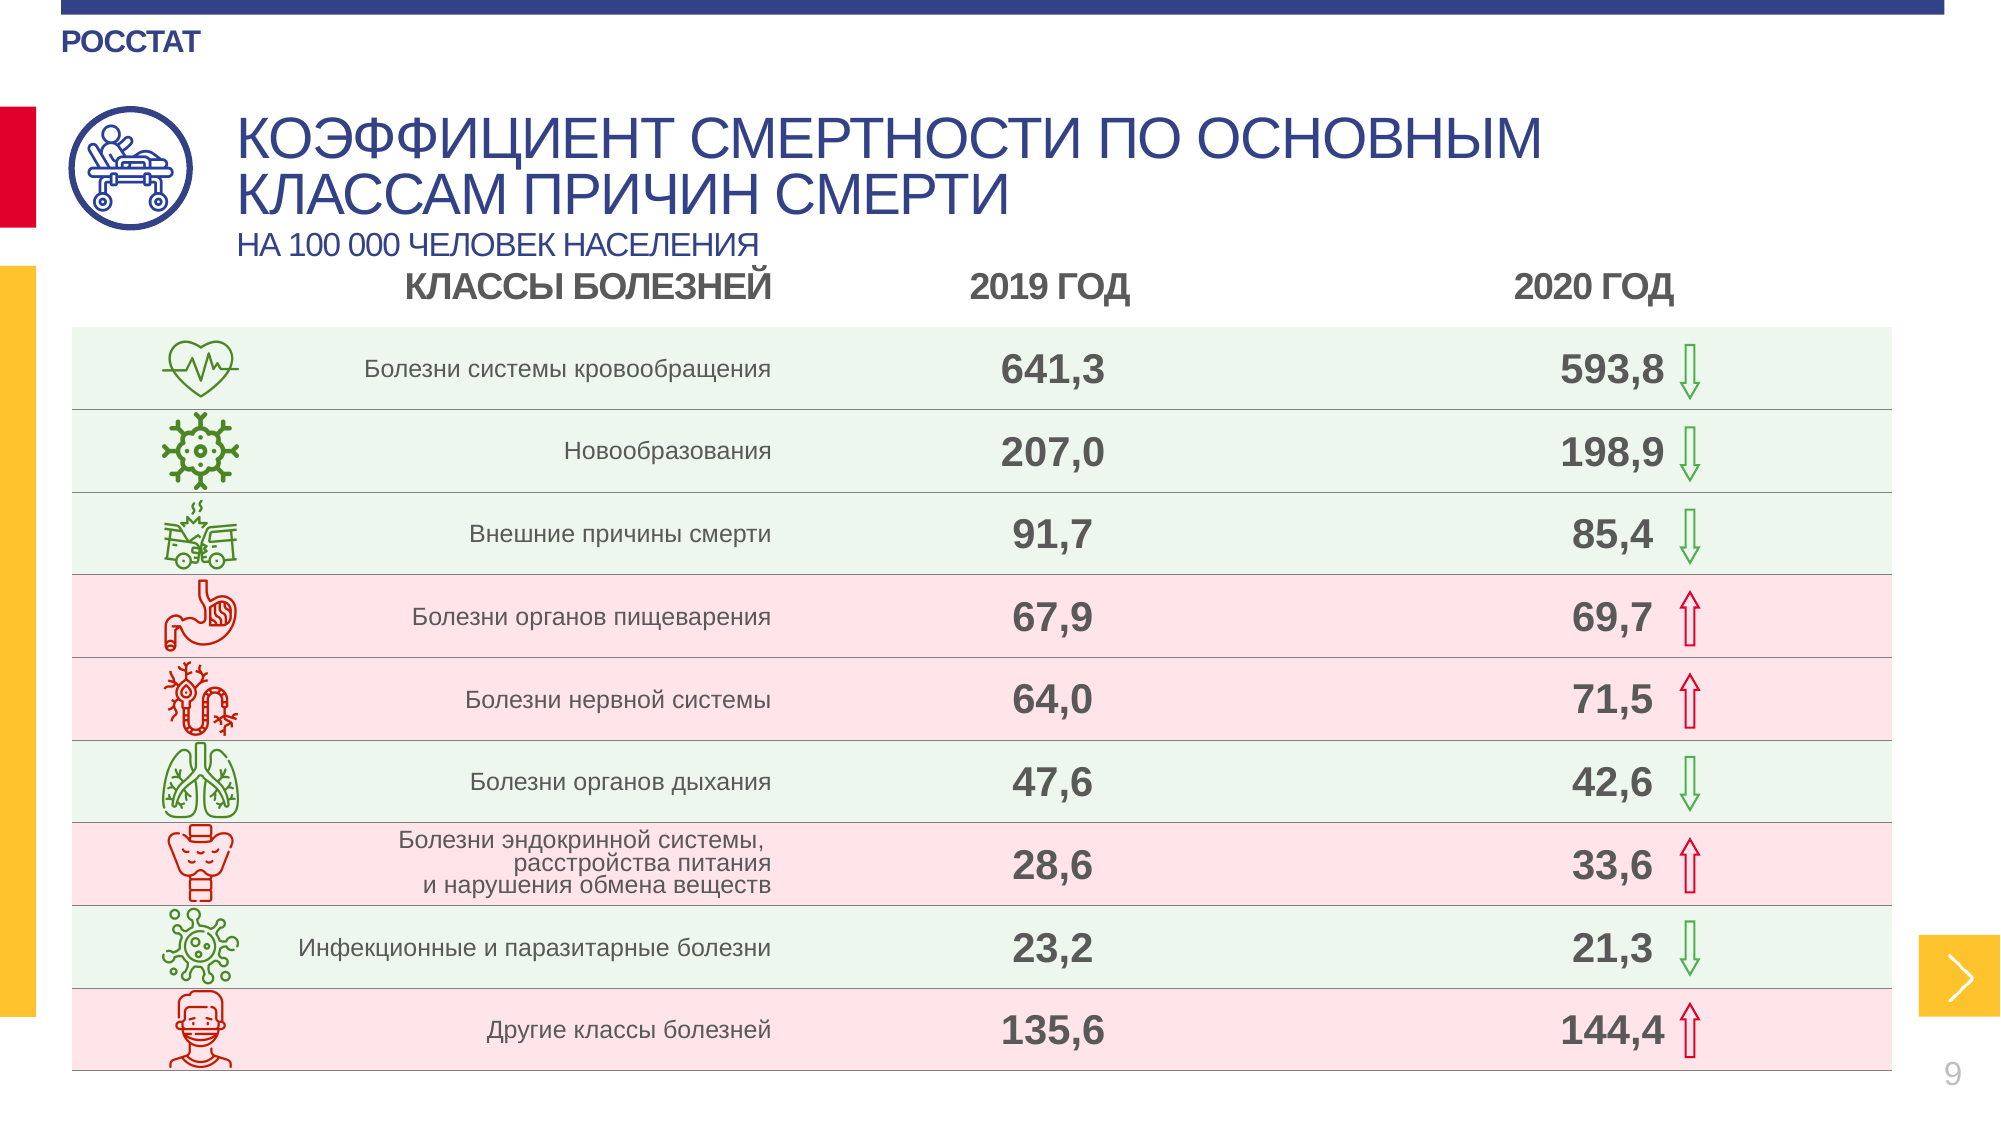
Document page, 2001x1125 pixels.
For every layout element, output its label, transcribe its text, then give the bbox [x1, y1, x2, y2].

text_box 2020 ГОД [1498, 255, 1690, 315]
table_cell Внешние причины смерти [72, 493, 773, 574]
table_cell 67,9 [773, 575, 1333, 657]
table_cell 198,9 [1333, 410, 1892, 492]
picture [162, 990, 239, 1068]
list КОЭФФИЦИЕНТ СМЕРТНОСТИ ПО ОСНОВНЫМ КЛАССАМ ПРИЧИН СМЕРТИ НА 100 000 ЧЕЛОВЕК НАСЕЛЕНИЯ [221, 109, 1588, 263]
table_cell 207,0 [773, 410, 1333, 492]
picture [162, 577, 239, 654]
table_cell 71,5 [1333, 658, 1892, 740]
table_cell 47,6 [773, 741, 1333, 822]
text_box [1679, 755, 1701, 813]
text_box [71, 109, 190, 228]
picture [162, 824, 239, 902]
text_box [1918, 934, 2000, 1017]
table_cell 64,0 [773, 658, 1333, 740]
picture [162, 907, 239, 985]
table_cell 28,6 [773, 823, 1333, 905]
table_cell Болезни органов дыхания [72, 741, 773, 822]
table_cell 135,6 [773, 989, 1333, 1070]
text_box [1679, 343, 1701, 401]
table_cell Новообразования [72, 410, 773, 492]
text_box [1679, 426, 1701, 483]
text_box [1679, 508, 1701, 565]
picture [162, 741, 239, 819]
text_box [1679, 920, 1701, 977]
picture [162, 495, 239, 573]
table_cell 91,7 [773, 493, 1333, 574]
table_cell 69,7 [1333, 575, 1892, 657]
table_header Болезни системы кровообращения [72, 327, 773, 409]
table_cell Болезни органов пищеварения [72, 575, 773, 657]
table_cell 144,4 [1333, 989, 1892, 1070]
picture [162, 412, 239, 490]
table_header 593,8 [1333, 327, 1892, 409]
text_box КЛАССЫ БОЛЕЗНЕЙ [389, 255, 788, 315]
text_box [1679, 672, 1701, 729]
picture [162, 660, 239, 737]
text_box 2019 ГОД [954, 255, 1146, 315]
table_cell Другие классы болезней [72, 989, 773, 1070]
table_cell 42,6 [1333, 741, 1892, 822]
table_header 641,3 [773, 327, 1333, 409]
table_cell Болезни нервной системы [72, 658, 773, 740]
table_cell 23,2 [773, 906, 1333, 988]
text_box [1679, 590, 1701, 647]
text_box [1679, 837, 1701, 894]
table_cell 33,6 [1333, 823, 1892, 905]
table_cell 85,4 [1333, 493, 1892, 574]
picture [162, 330, 239, 408]
table_cell Инфекционные и паразитарные болезни [72, 906, 773, 988]
slide_number 9 [1527, 1042, 1978, 1103]
table_cell Болезни эндокринной системы, расстройства питания и нарушения обмена веществ [72, 823, 773, 905]
table_cell 21,3 [1333, 906, 1892, 988]
text_box [1679, 1001, 1701, 1059]
